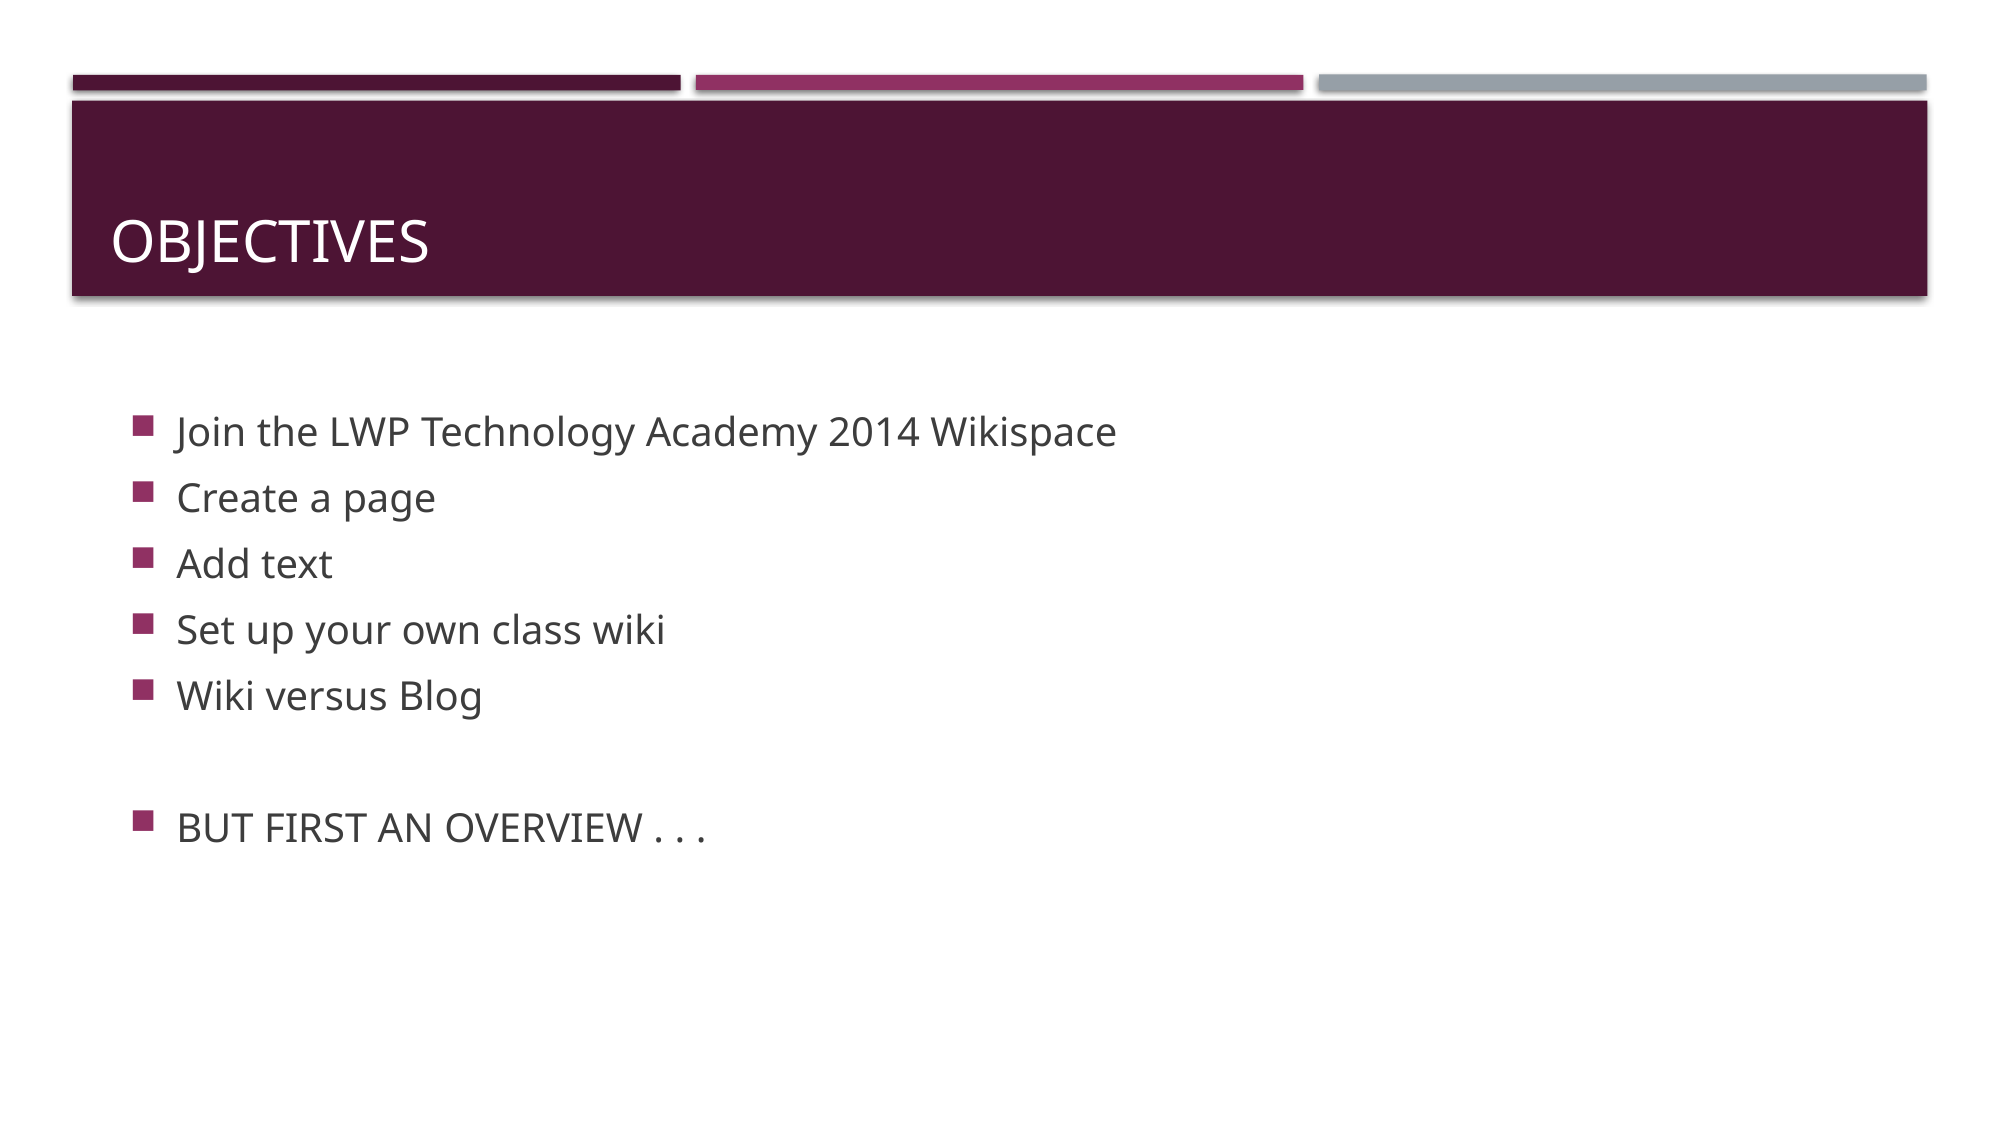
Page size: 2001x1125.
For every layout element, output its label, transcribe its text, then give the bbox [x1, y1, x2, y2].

title objectives [95, 115, 1905, 282]
list Join the LWP Technology Academy 2014 Wikispace Create a page Add text Set up your own class wiki Wiki versus Blog BUT FIRST AN OVERVIEW . . . [114, 397, 1523, 859]
